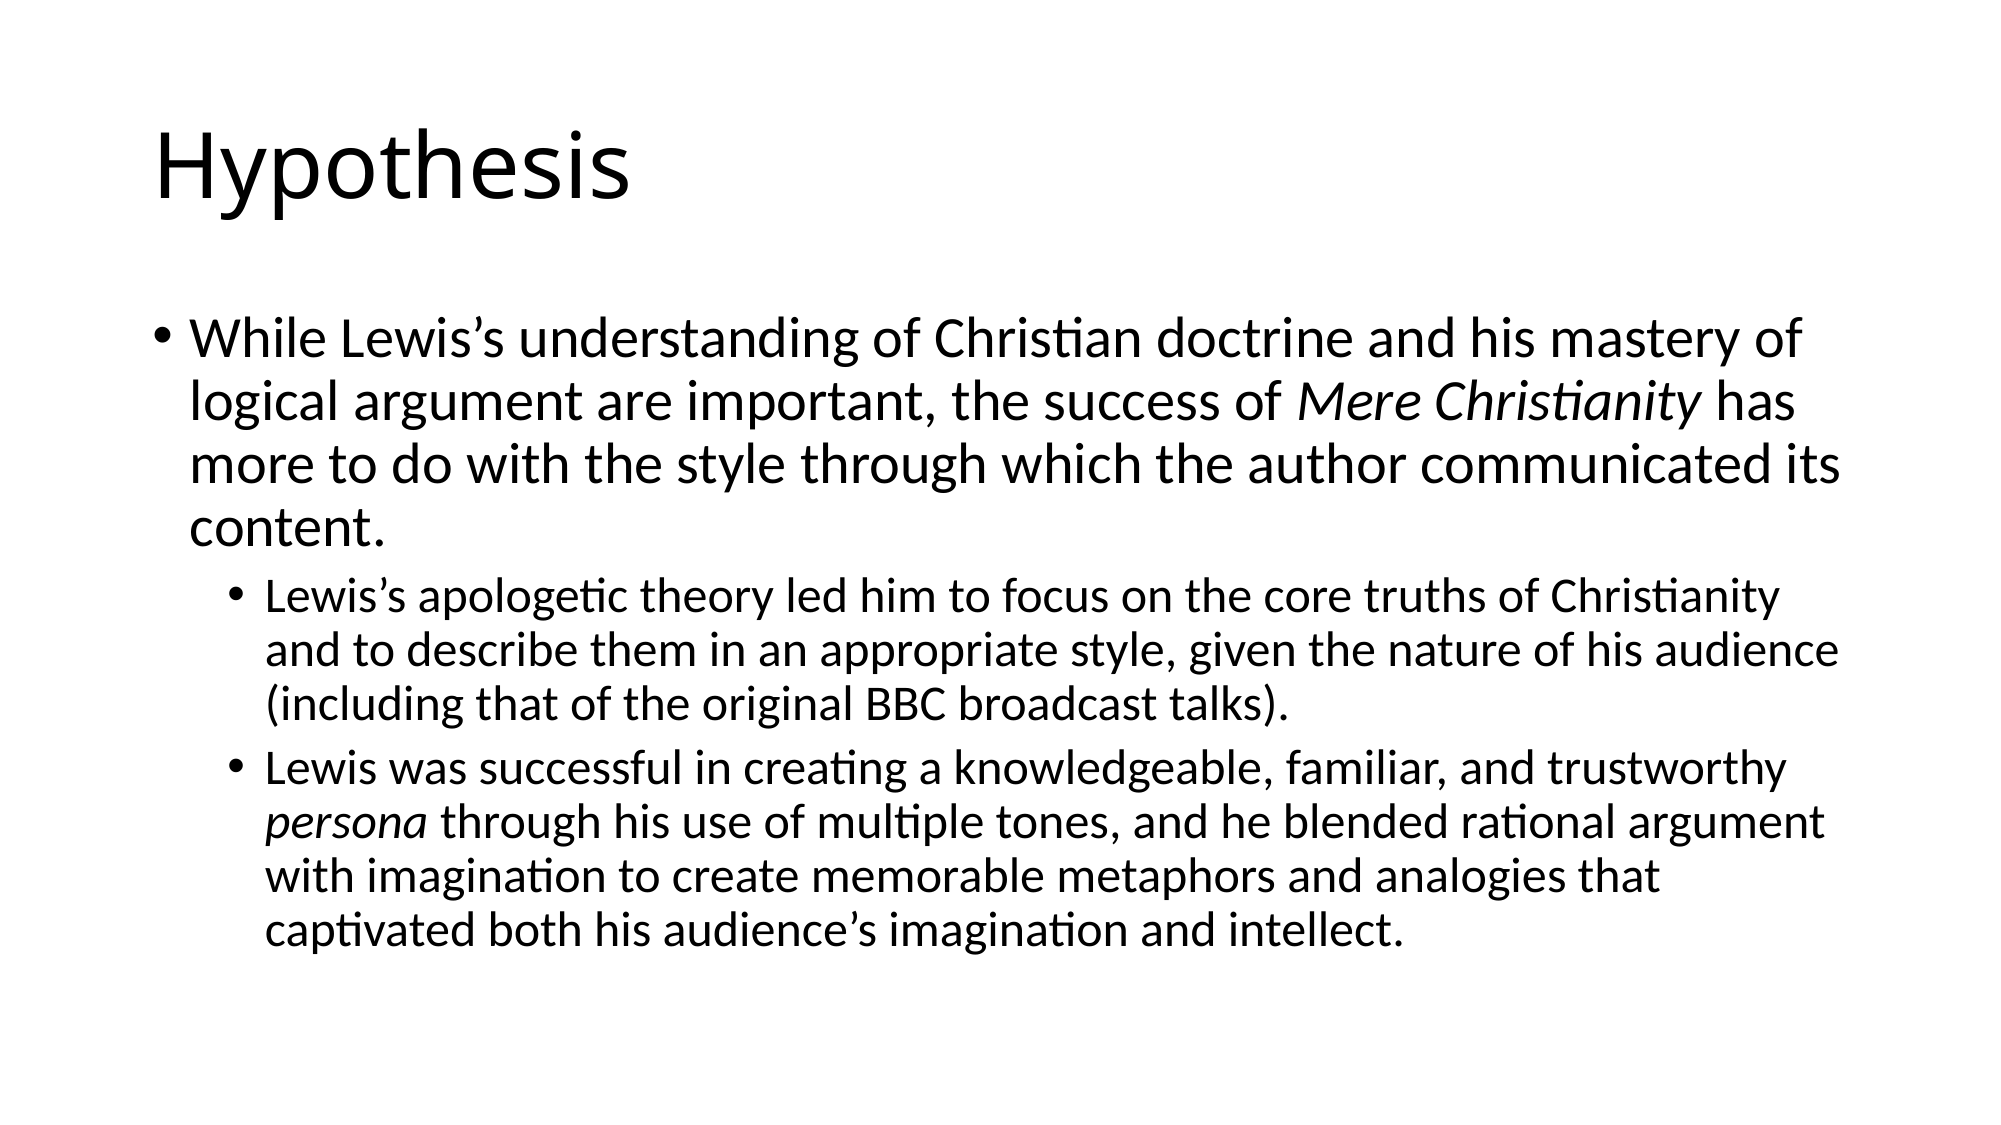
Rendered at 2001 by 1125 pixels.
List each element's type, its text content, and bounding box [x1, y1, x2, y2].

title Hypothesis [137, 59, 1863, 278]
list While Lewis’s understanding of Christian doctrine and his mastery of logical argument are important, the success of Mere Christianity has more to do with the style through which the author communicated its content. Lewis’s apologetic theory led him to focus on the core truths of Christianity and to describe them in an appropriate style, given the nature of his audience (including that of the original BBC broadcast talks). Lewis was successful in creating a knowledgeable, familiar, and trustworthy persona through his use of multiple tones, and he blended rational argument with imagination to create memorable metaphors and analogies that captivated both his audience’s imagination and intellect. [137, 299, 1863, 1014]
